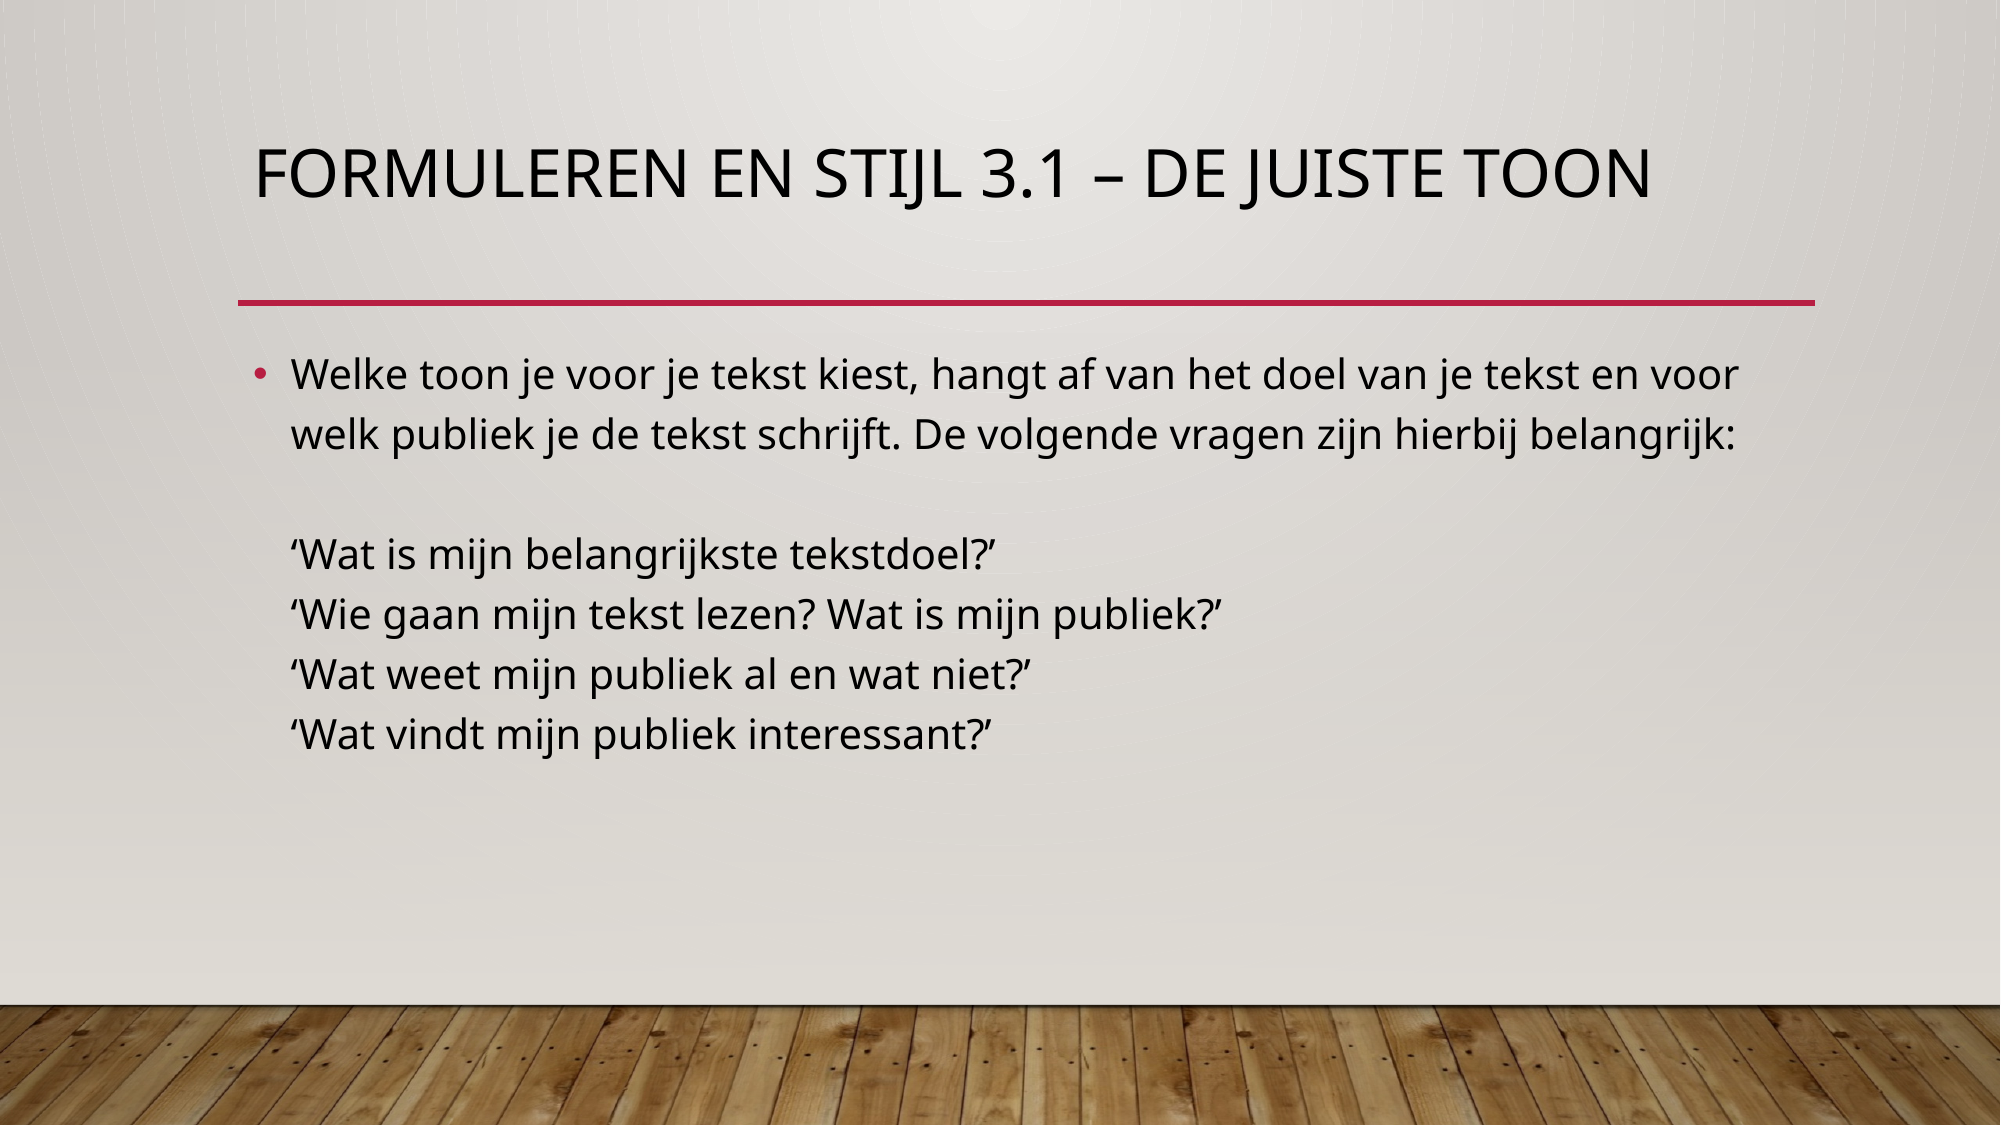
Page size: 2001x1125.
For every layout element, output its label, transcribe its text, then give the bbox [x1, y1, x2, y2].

title Formuleren en stijl 3.1 – de juiste toon [238, 131, 1814, 305]
picture [0, 1005, 2000, 1125]
list Welke toon je voor je tekst kiest, hangt af van het doel van je tekst en voor welk publiek je de tekst schrijft. De volgende vragen zijn hierbij belangrijk: ‘Wat is mijn belangrijkste tekstdoel?’ ‘Wie gaan mijn tekst lezen? Wat is mijn publiek?’ ‘Wat weet mijn publiek al en wat niet?’ ‘Wat vindt mijn publiek interessant?’ [238, 330, 1814, 897]
